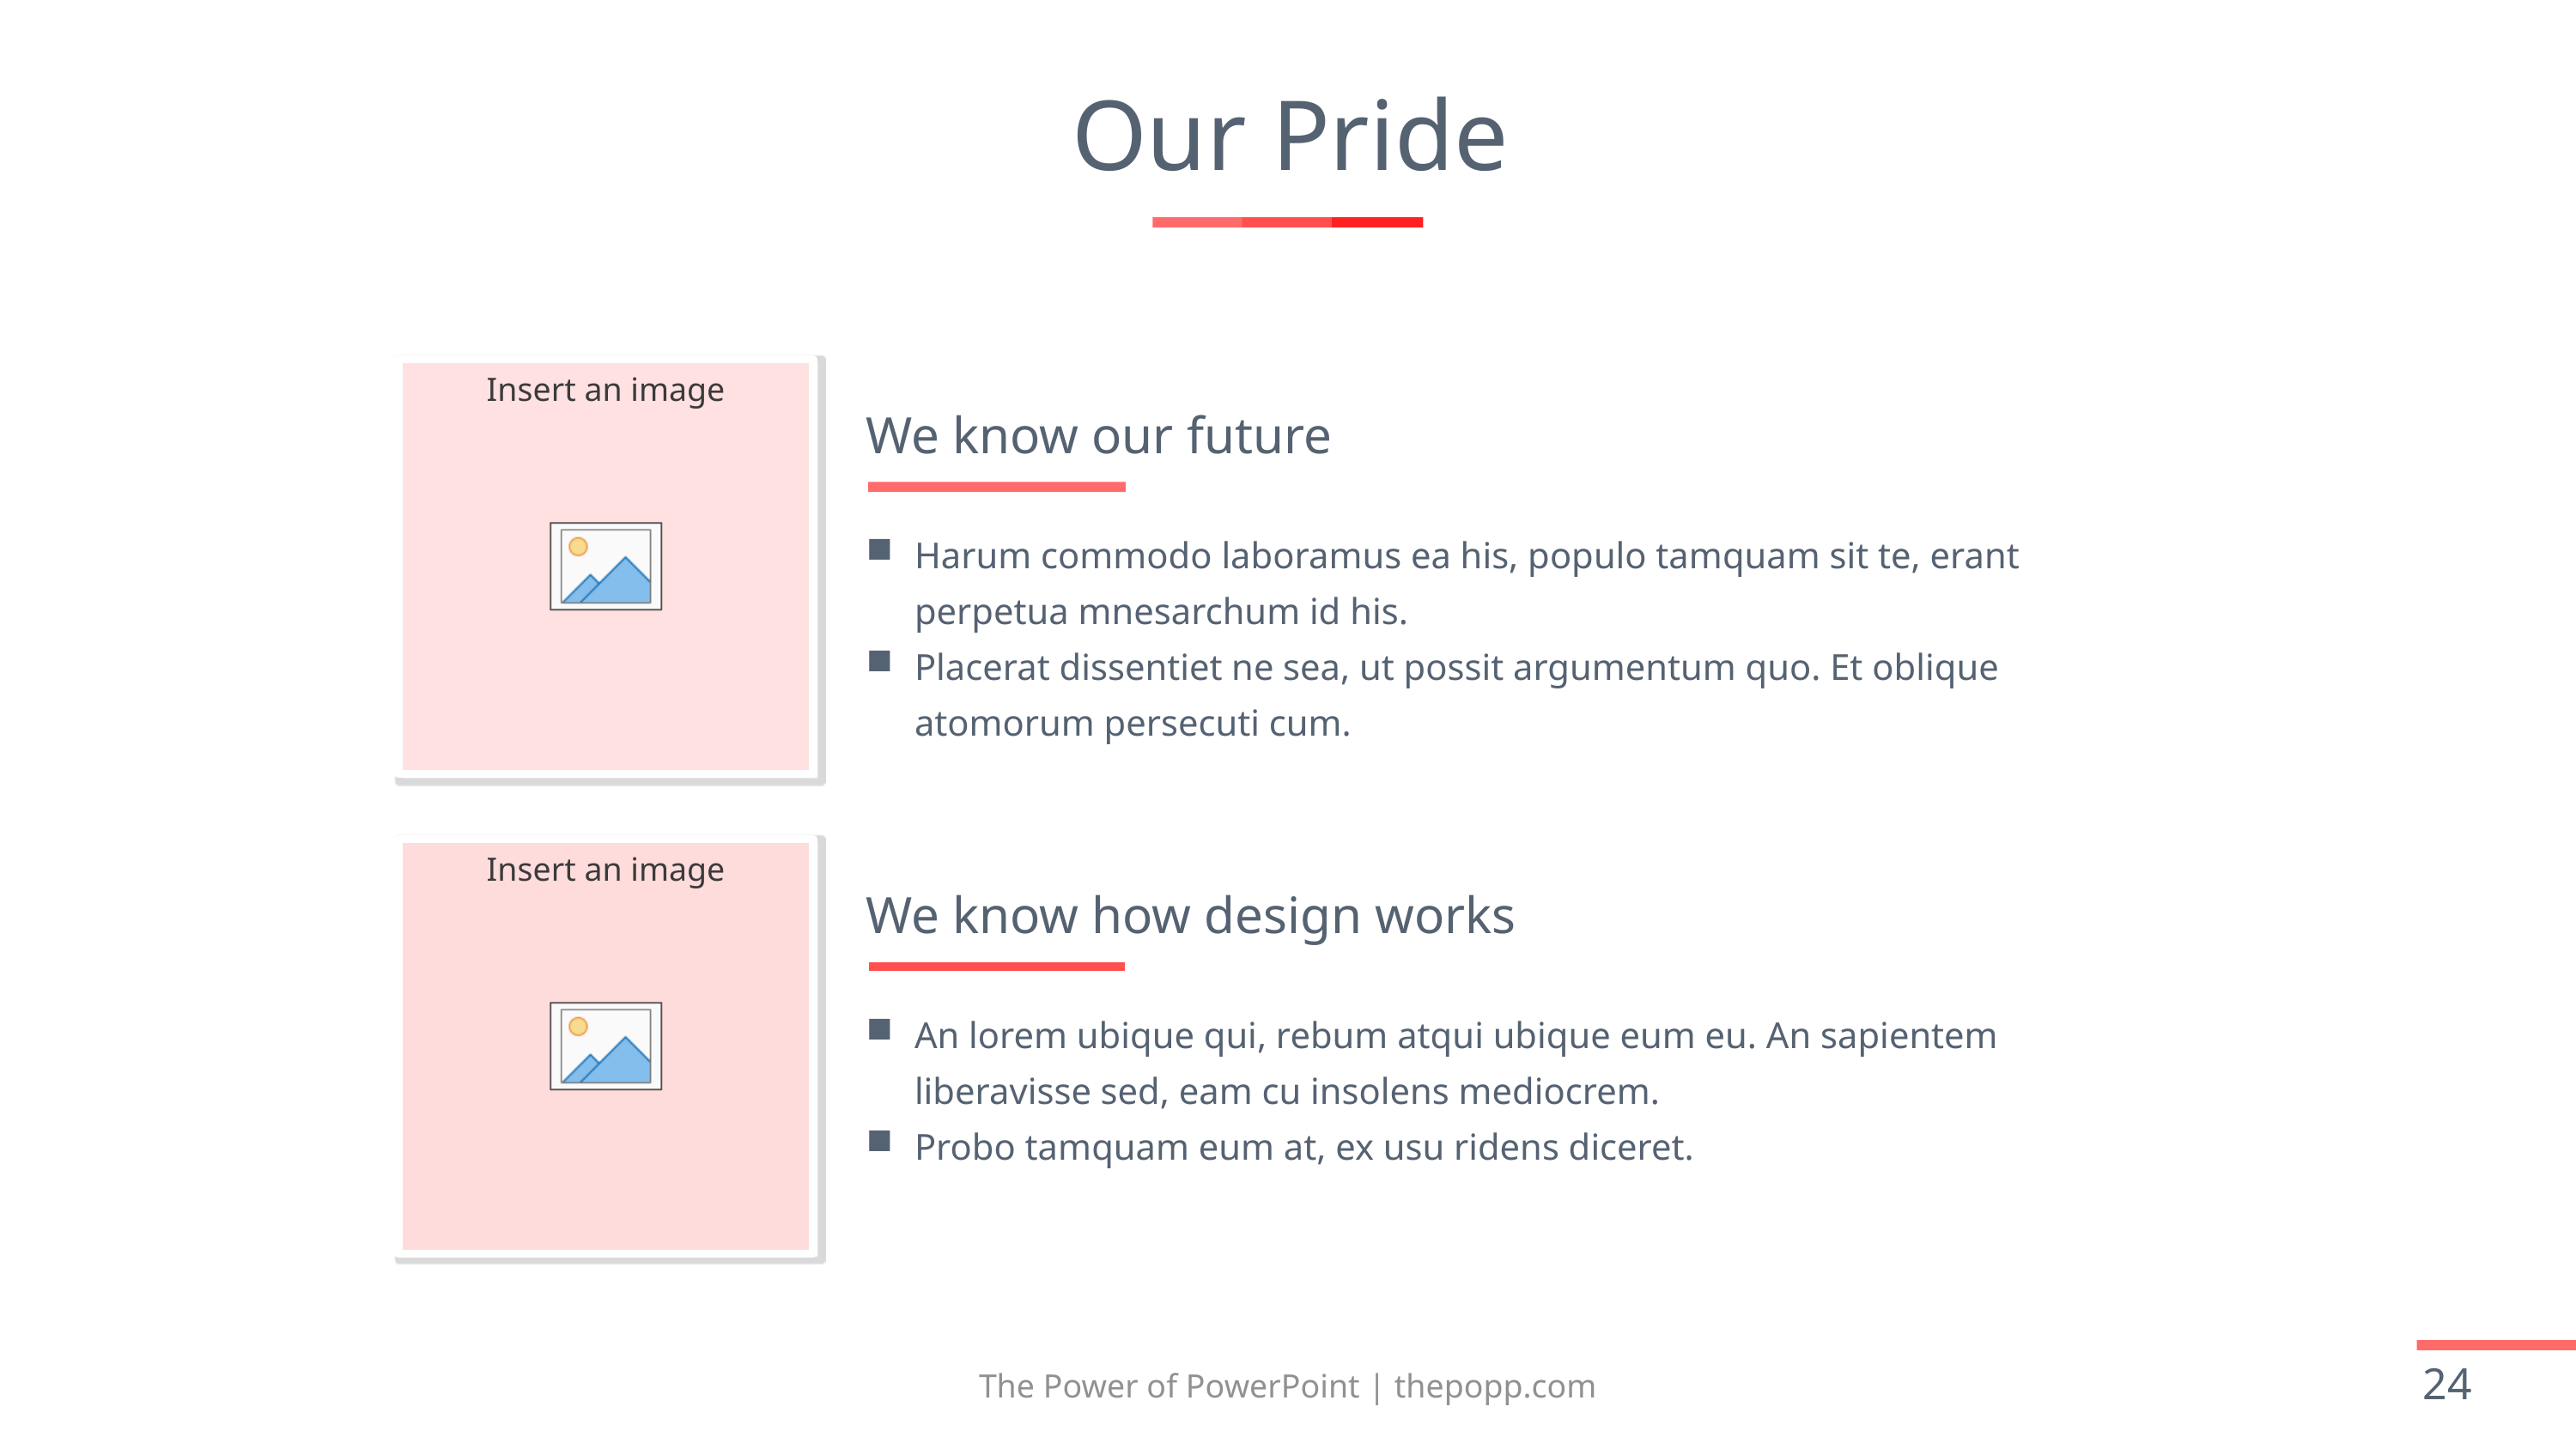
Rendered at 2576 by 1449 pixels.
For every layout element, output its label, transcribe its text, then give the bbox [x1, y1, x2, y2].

list An lorem ubique qui, rebum atqui ubique eum eu. An sapientem liberavisse sed, eam cu insolens mediocrem. Probo tamquam eum at, ex usu ridens diceret. [853, 993, 2104, 1235]
title Our Pride [69, 49, 2512, 230]
list We know our future [853, 380, 2104, 487]
footer The Power of PowerPoint | thepopp.com [853, 1349, 1723, 1427]
picture [402, 842, 810, 1250]
picture [402, 363, 810, 770]
list We know how design works [853, 860, 2104, 967]
list Harum commodo laboramus ea his, populo tamquam sit te, erant perpetua mnesarchum id his. Placerat dissentiet ne sea, ut possit argumentum quo. Et oblique atomorum persecuti cum. [853, 513, 2104, 755]
slide_number 24 [2409, 1351, 2576, 1421]
